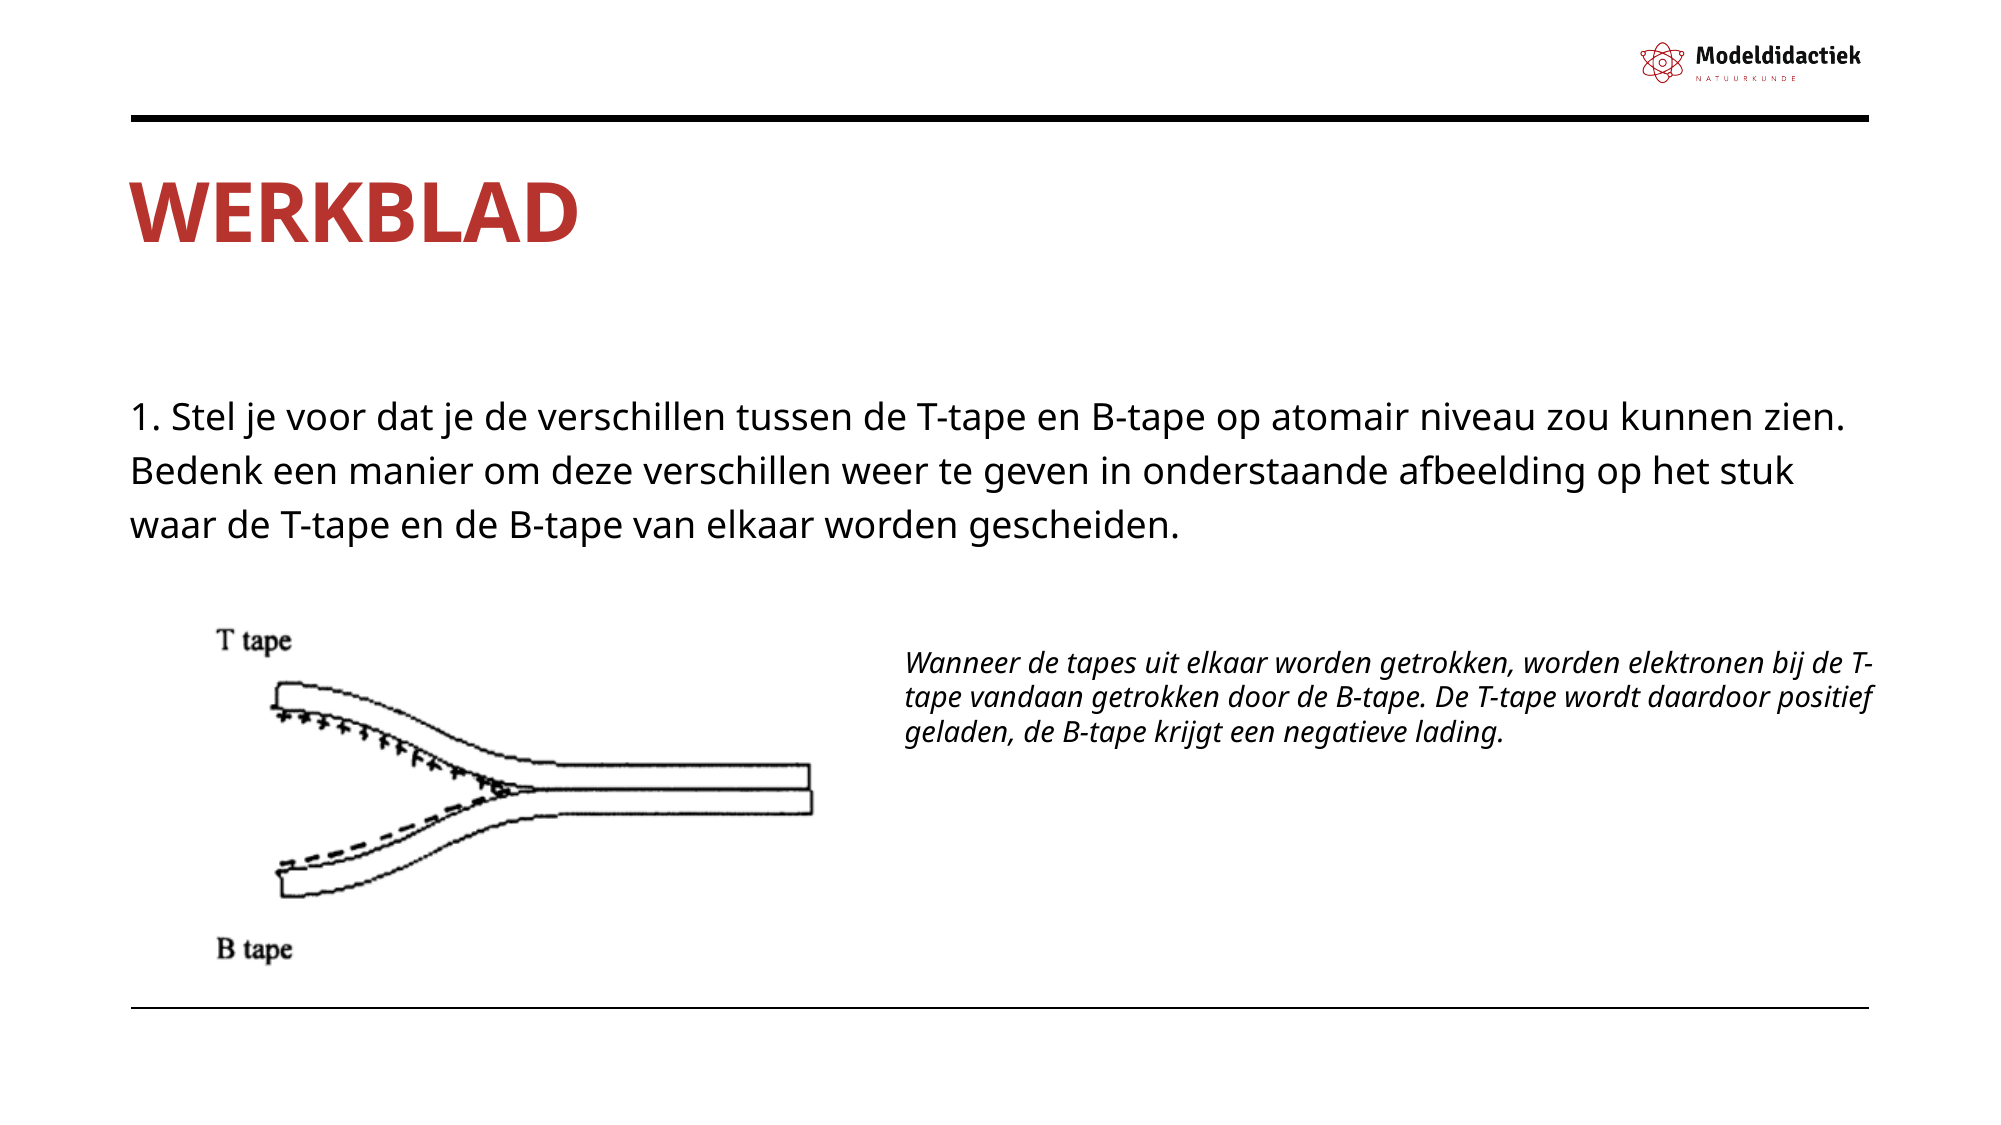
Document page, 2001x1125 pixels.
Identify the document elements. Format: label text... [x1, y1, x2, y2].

picture [131, 562, 938, 996]
title Werkblad [114, 151, 1869, 376]
picture [1625, 27, 1895, 89]
list 1. Stel je voor dat je de verschillen tussen de T-tape en B-tape op atomair niveau zou kunnen zien. Bedenk een manier om deze verschillen weer te geven in onderstaande afbeelding op het stuk waar de T-tape en de B-tape van elkaar worden gescheiden. [114, 376, 1869, 973]
text_box Wanneer de tapes uit elkaar worden getrokken, worden elektronen bij de T-tape vandaan getrokken door de B-tape. De T-tape wordt daardoor positief geladen, de B-tape krijgt een negatieve lading. [938, 636, 1917, 757]
